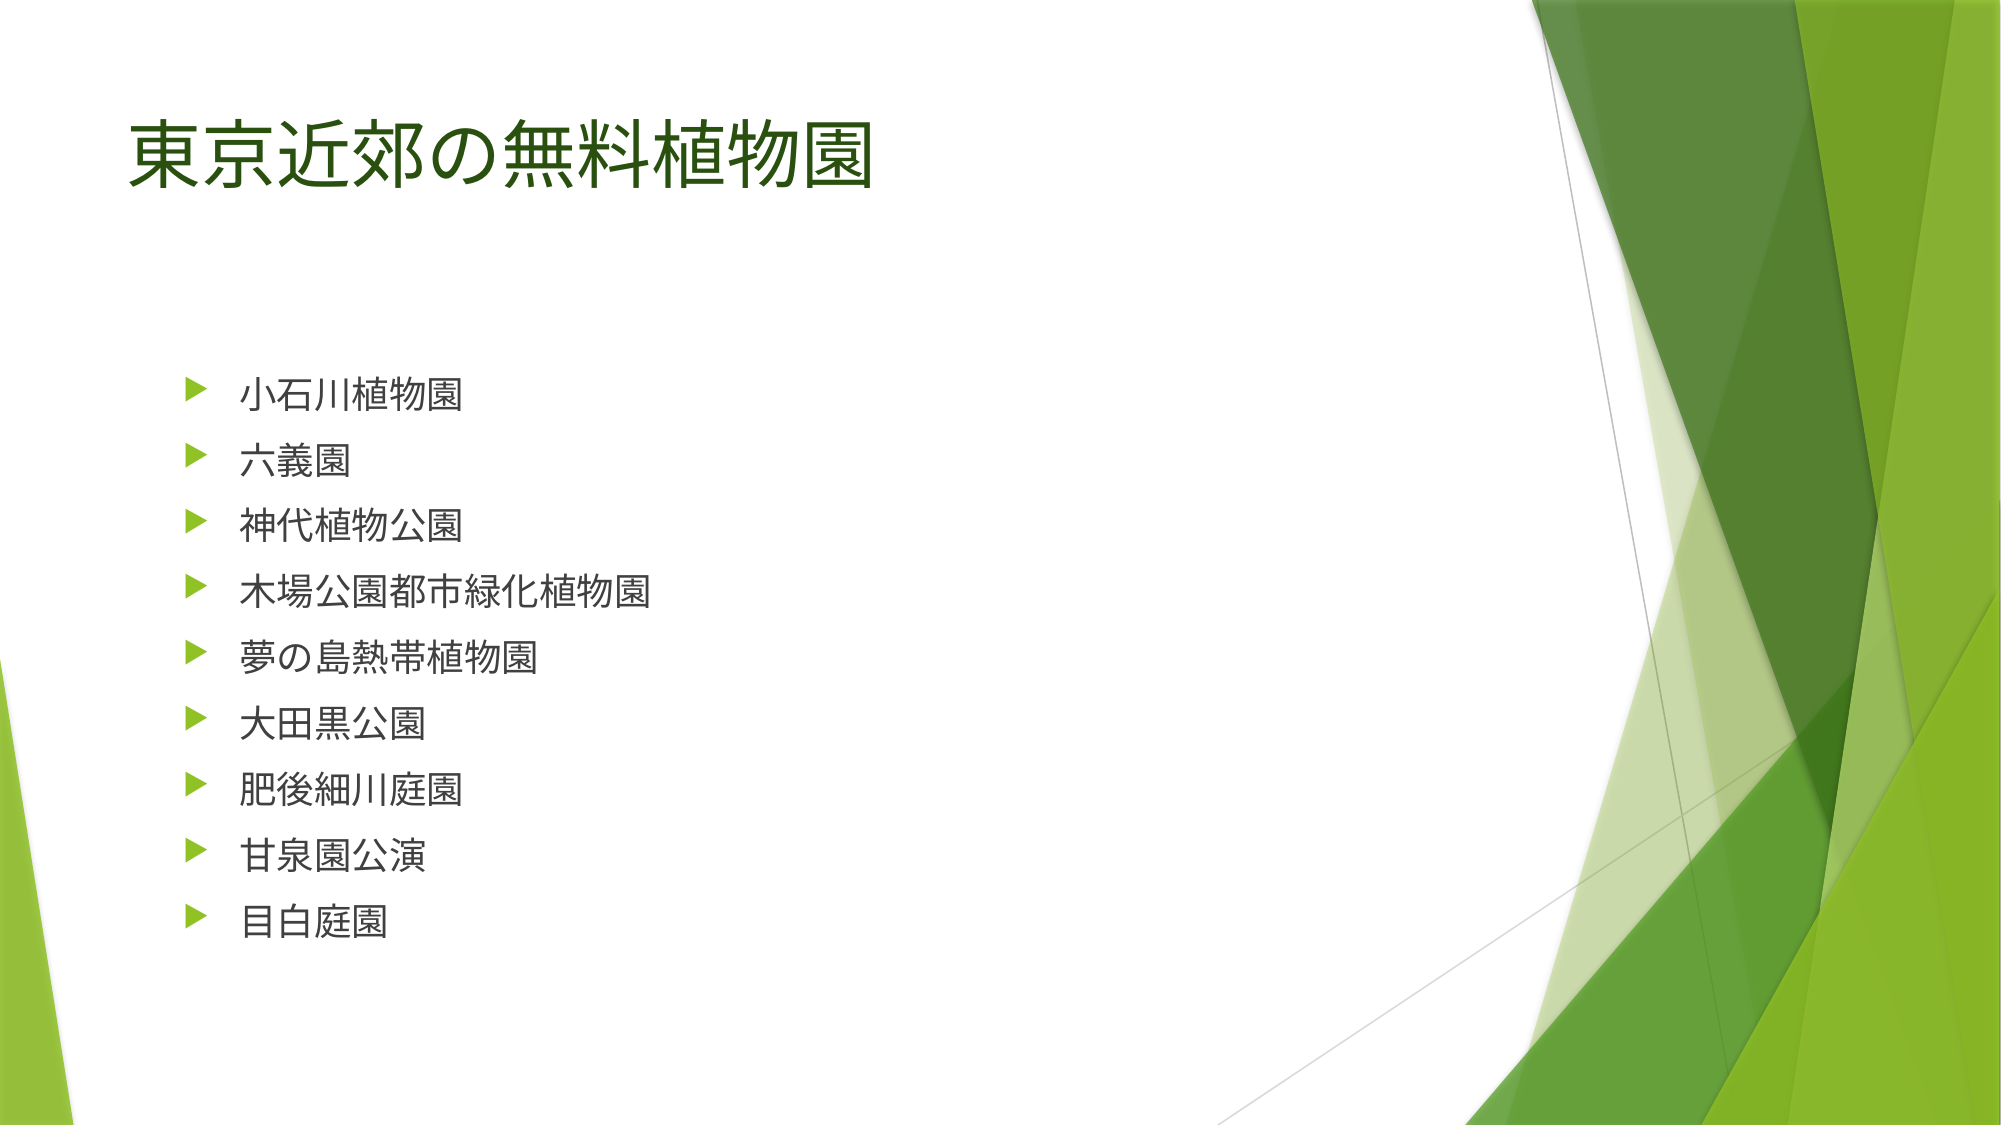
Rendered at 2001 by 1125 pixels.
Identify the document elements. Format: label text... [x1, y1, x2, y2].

list 小石川植物園 六義園 神代植物公園 木場公園都市緑化植物園 夢の島熱帯植物園 大田黒公園 肥後細川庭園 甘泉園公演 目白庭園 [168, 363, 1763, 1035]
title 東京近郊の無料植物園 [111, 99, 1522, 317]
